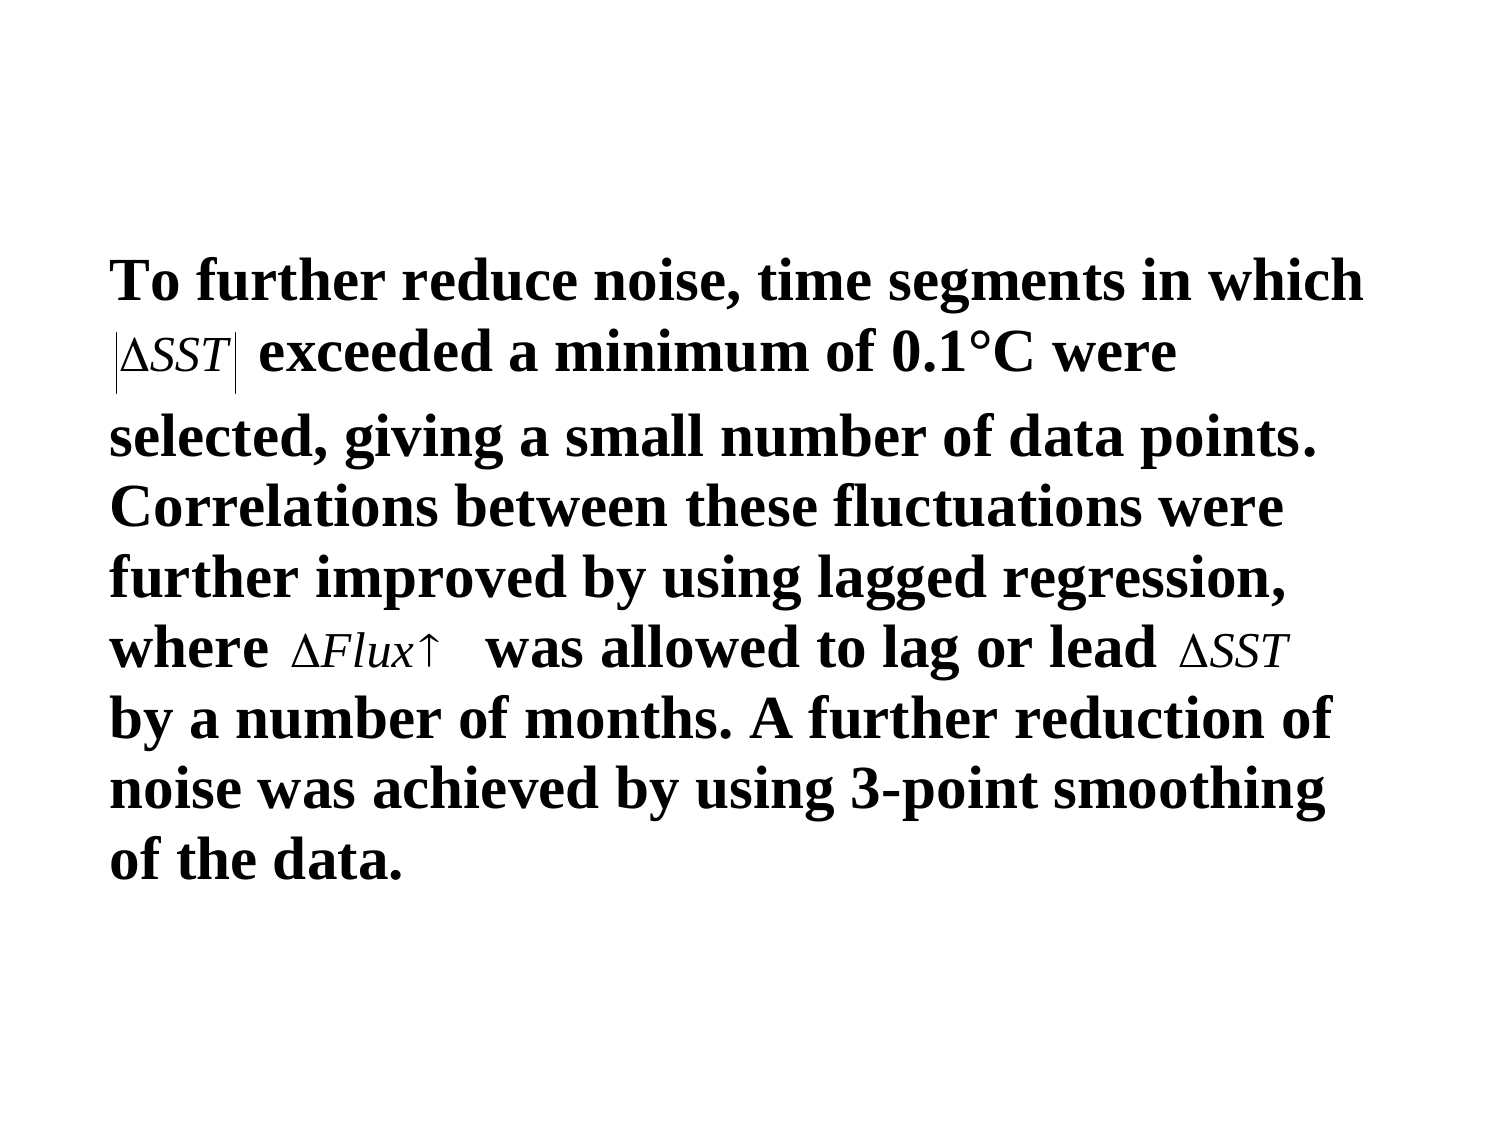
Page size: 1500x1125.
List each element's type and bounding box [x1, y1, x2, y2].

picture [109, 243, 1368, 894]
